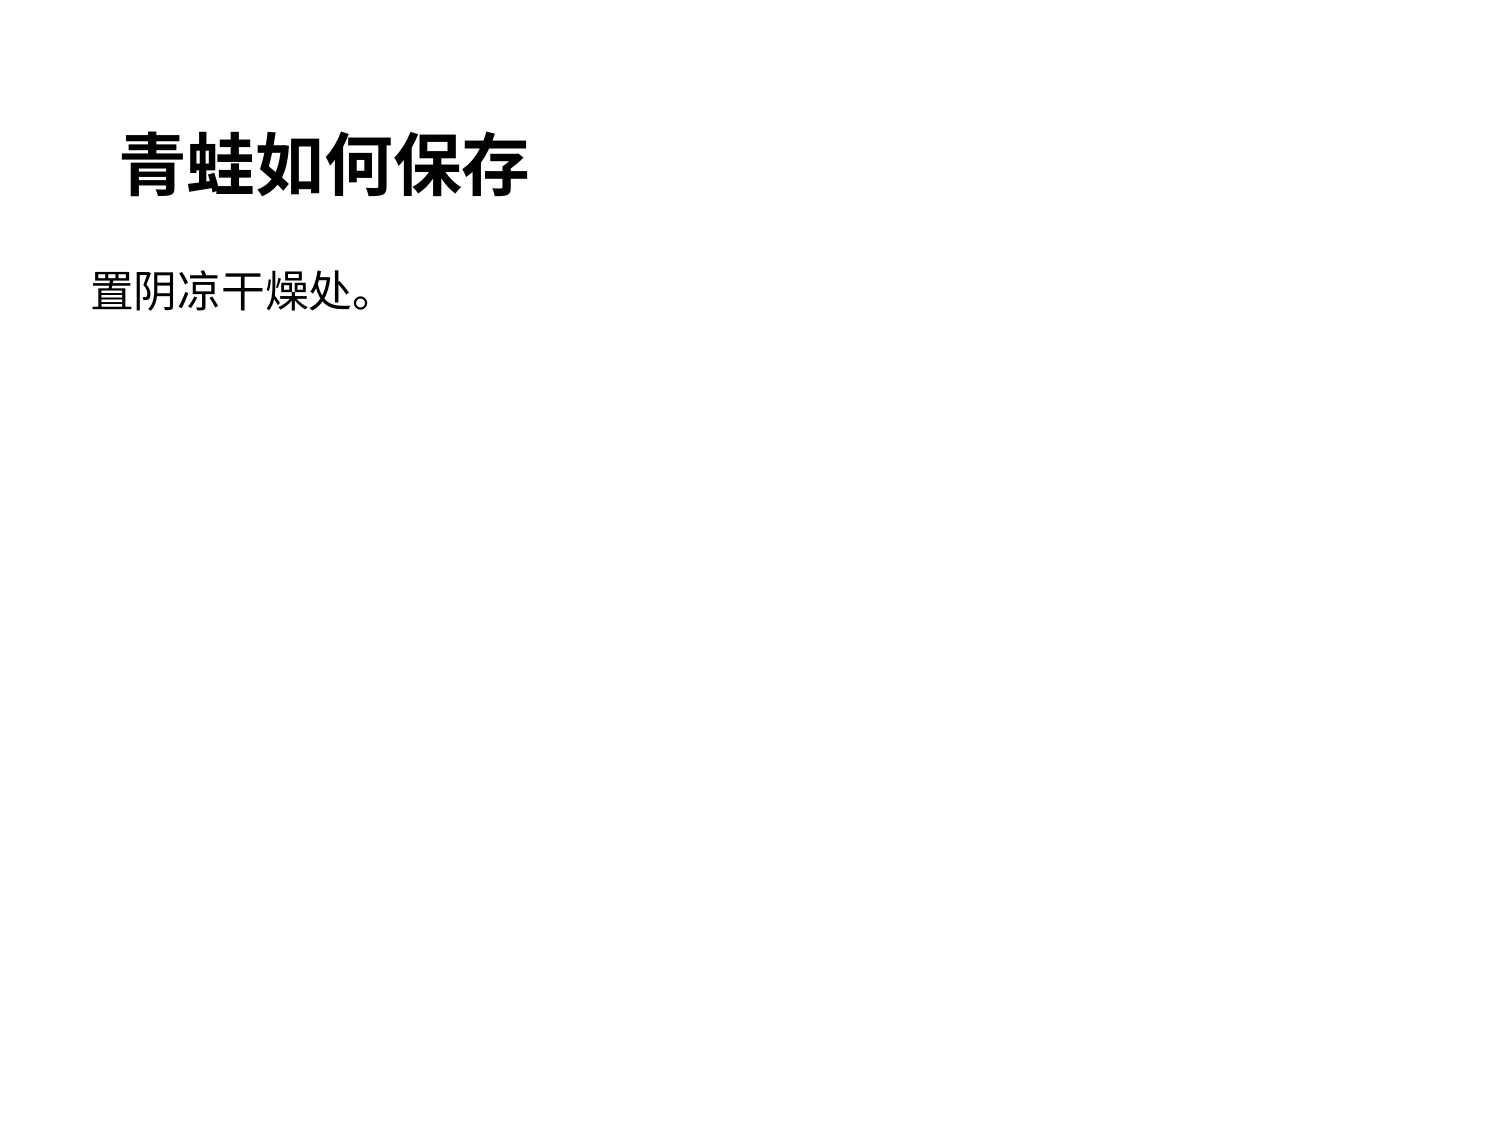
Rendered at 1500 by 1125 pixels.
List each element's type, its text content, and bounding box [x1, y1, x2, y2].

list 置阴凉干燥处。 [75, 262, 1425, 598]
title 青蛙如何保存 [103, 59, 1397, 262]
